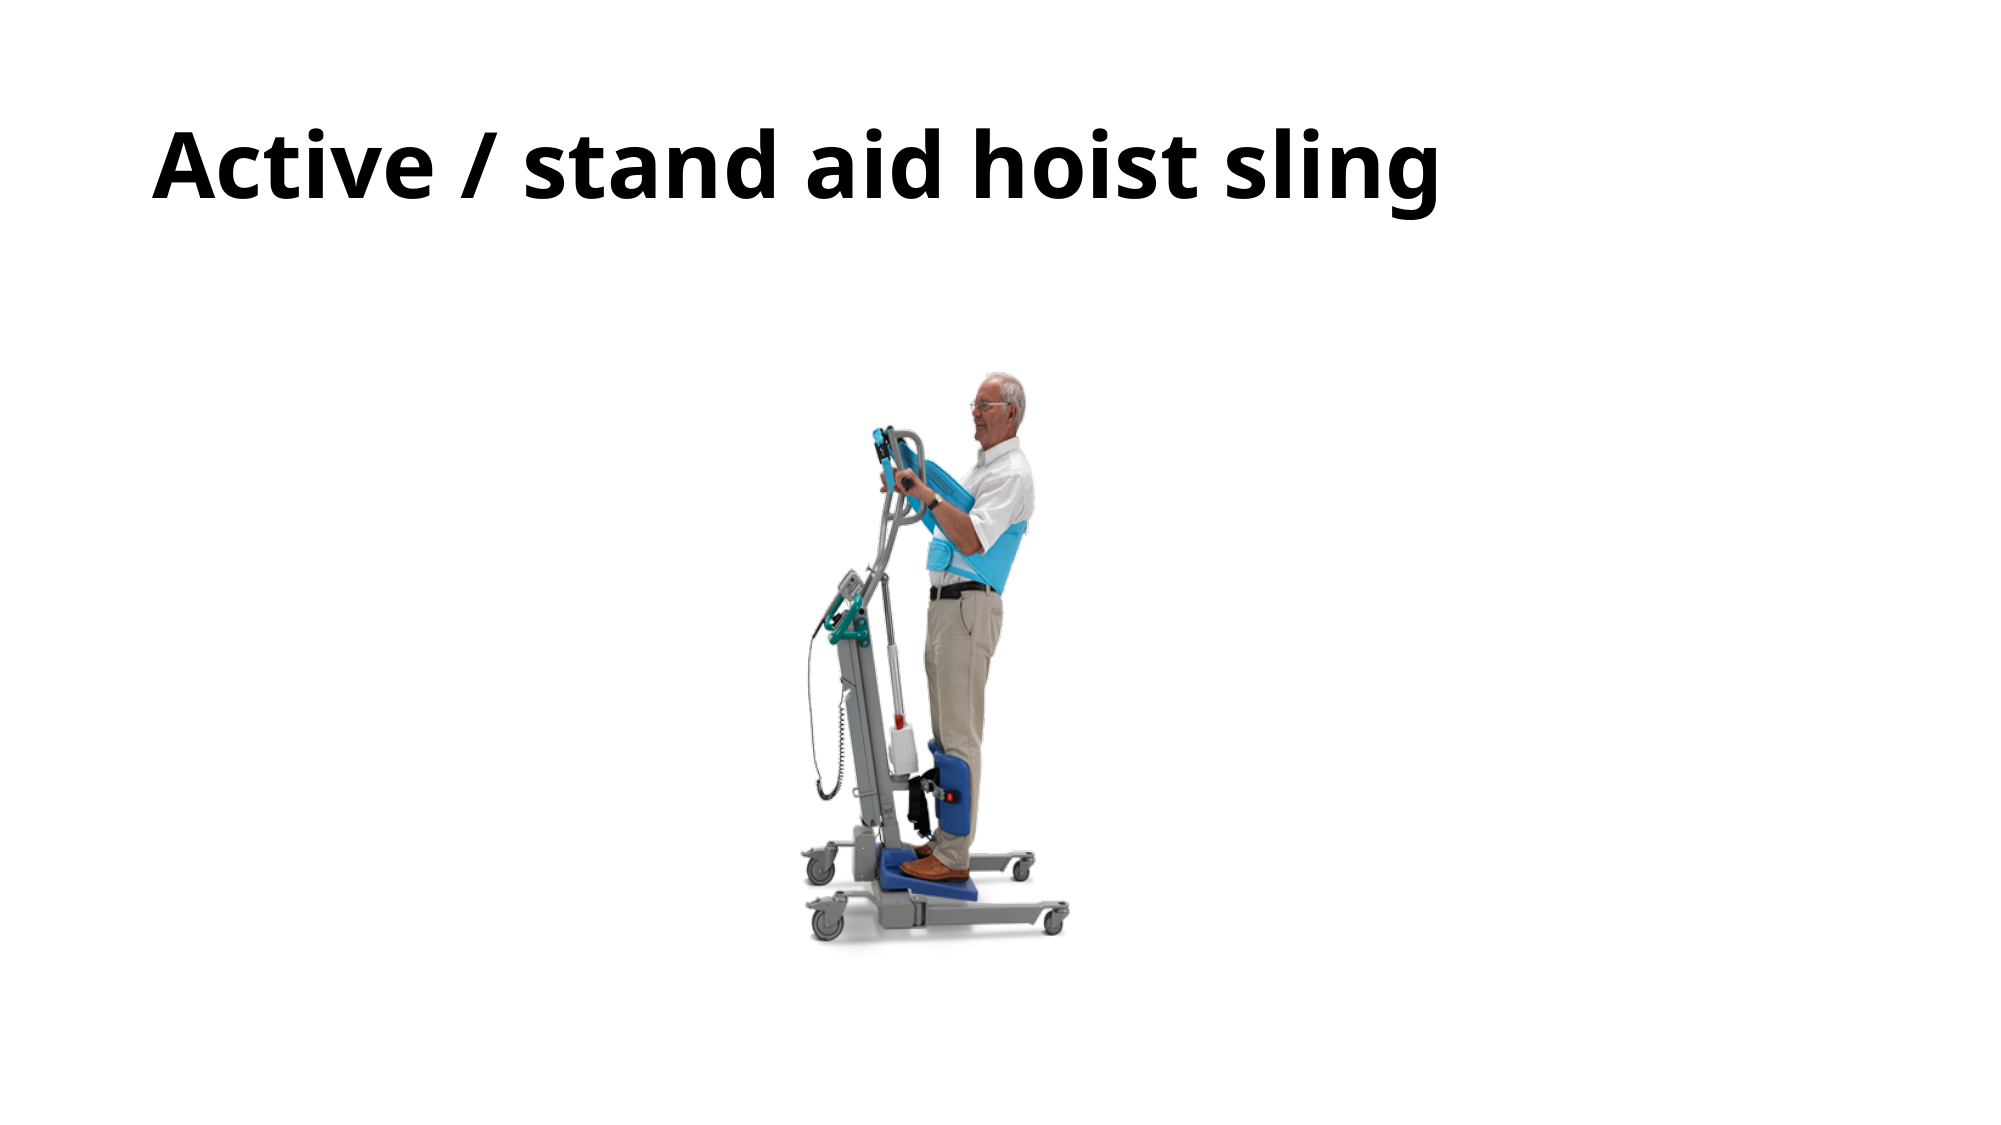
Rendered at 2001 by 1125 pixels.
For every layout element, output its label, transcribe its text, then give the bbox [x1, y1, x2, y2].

title Active / stand aid hoist sling [137, 59, 1863, 278]
picture [419, 311, 1470, 989]
